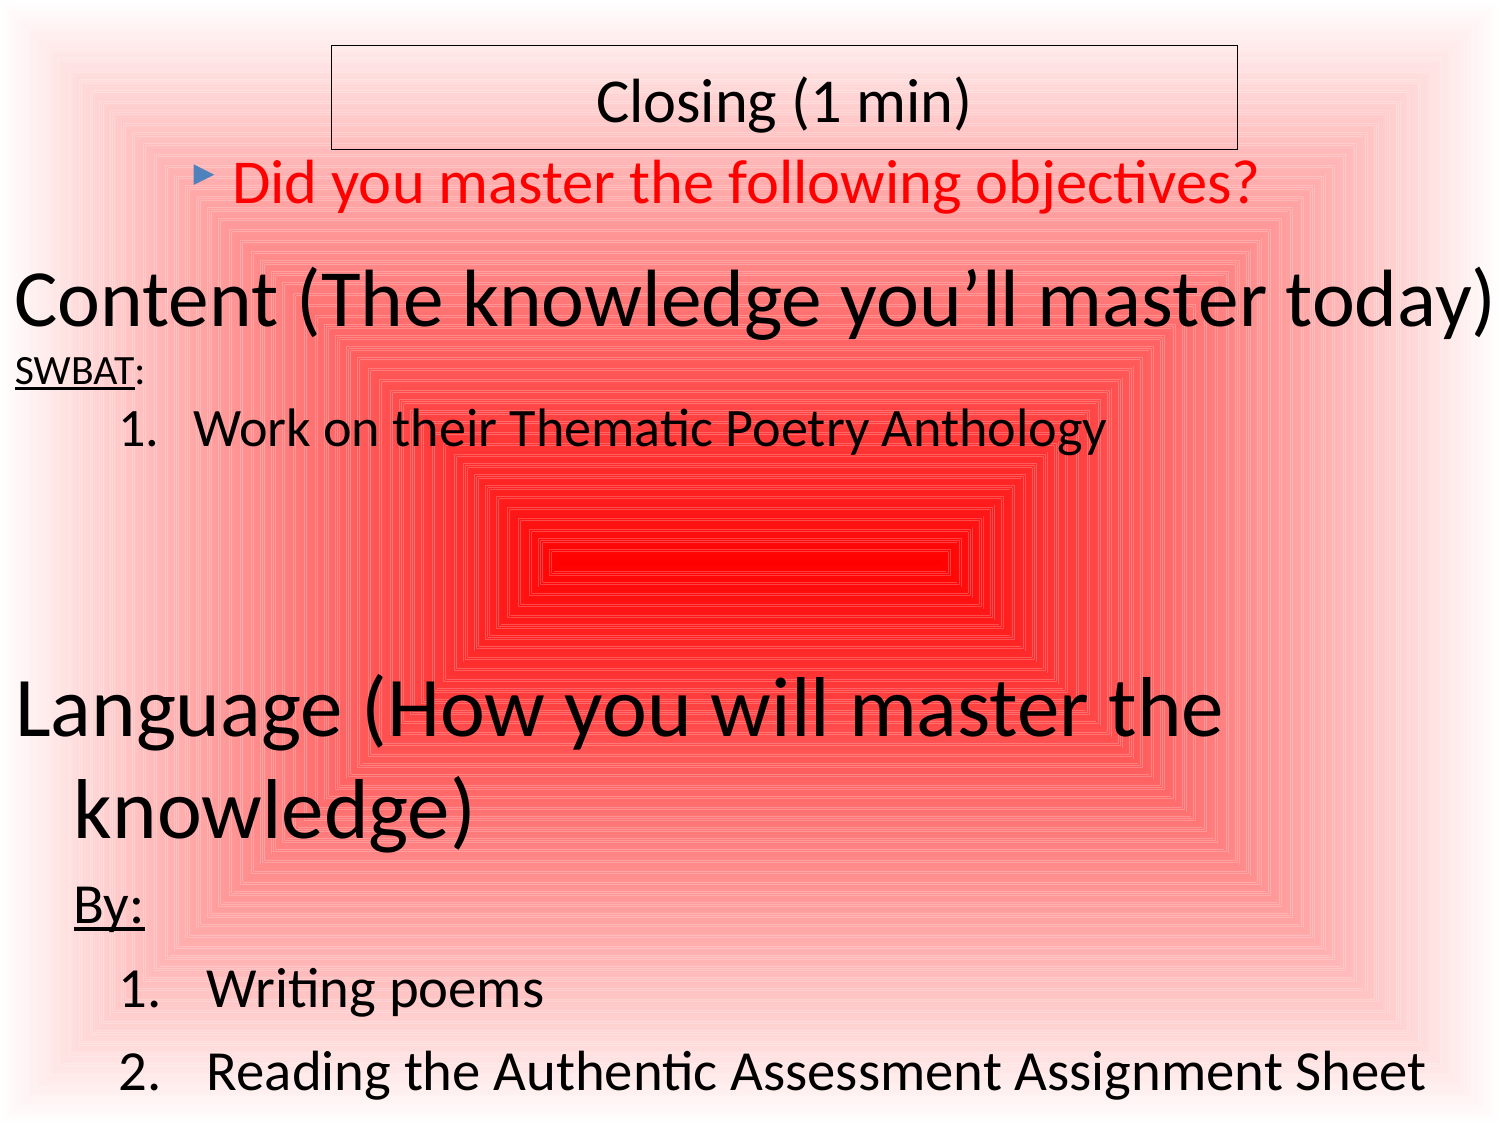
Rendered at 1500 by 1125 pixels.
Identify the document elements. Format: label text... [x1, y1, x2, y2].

text_box Did you master the following objectives? [0, 134, 1434, 224]
title Closing (1 min) [331, 45, 1238, 134]
text_box Content (The knowledge you’ll master today) SWBAT: Work on their Thematic Poetry Anthology [0, 237, 1500, 590]
list Language (How you will master the knowledge) By: Writing poems Reading the Authentic Assessment Assignment Sheet [0, 600, 1500, 1125]
